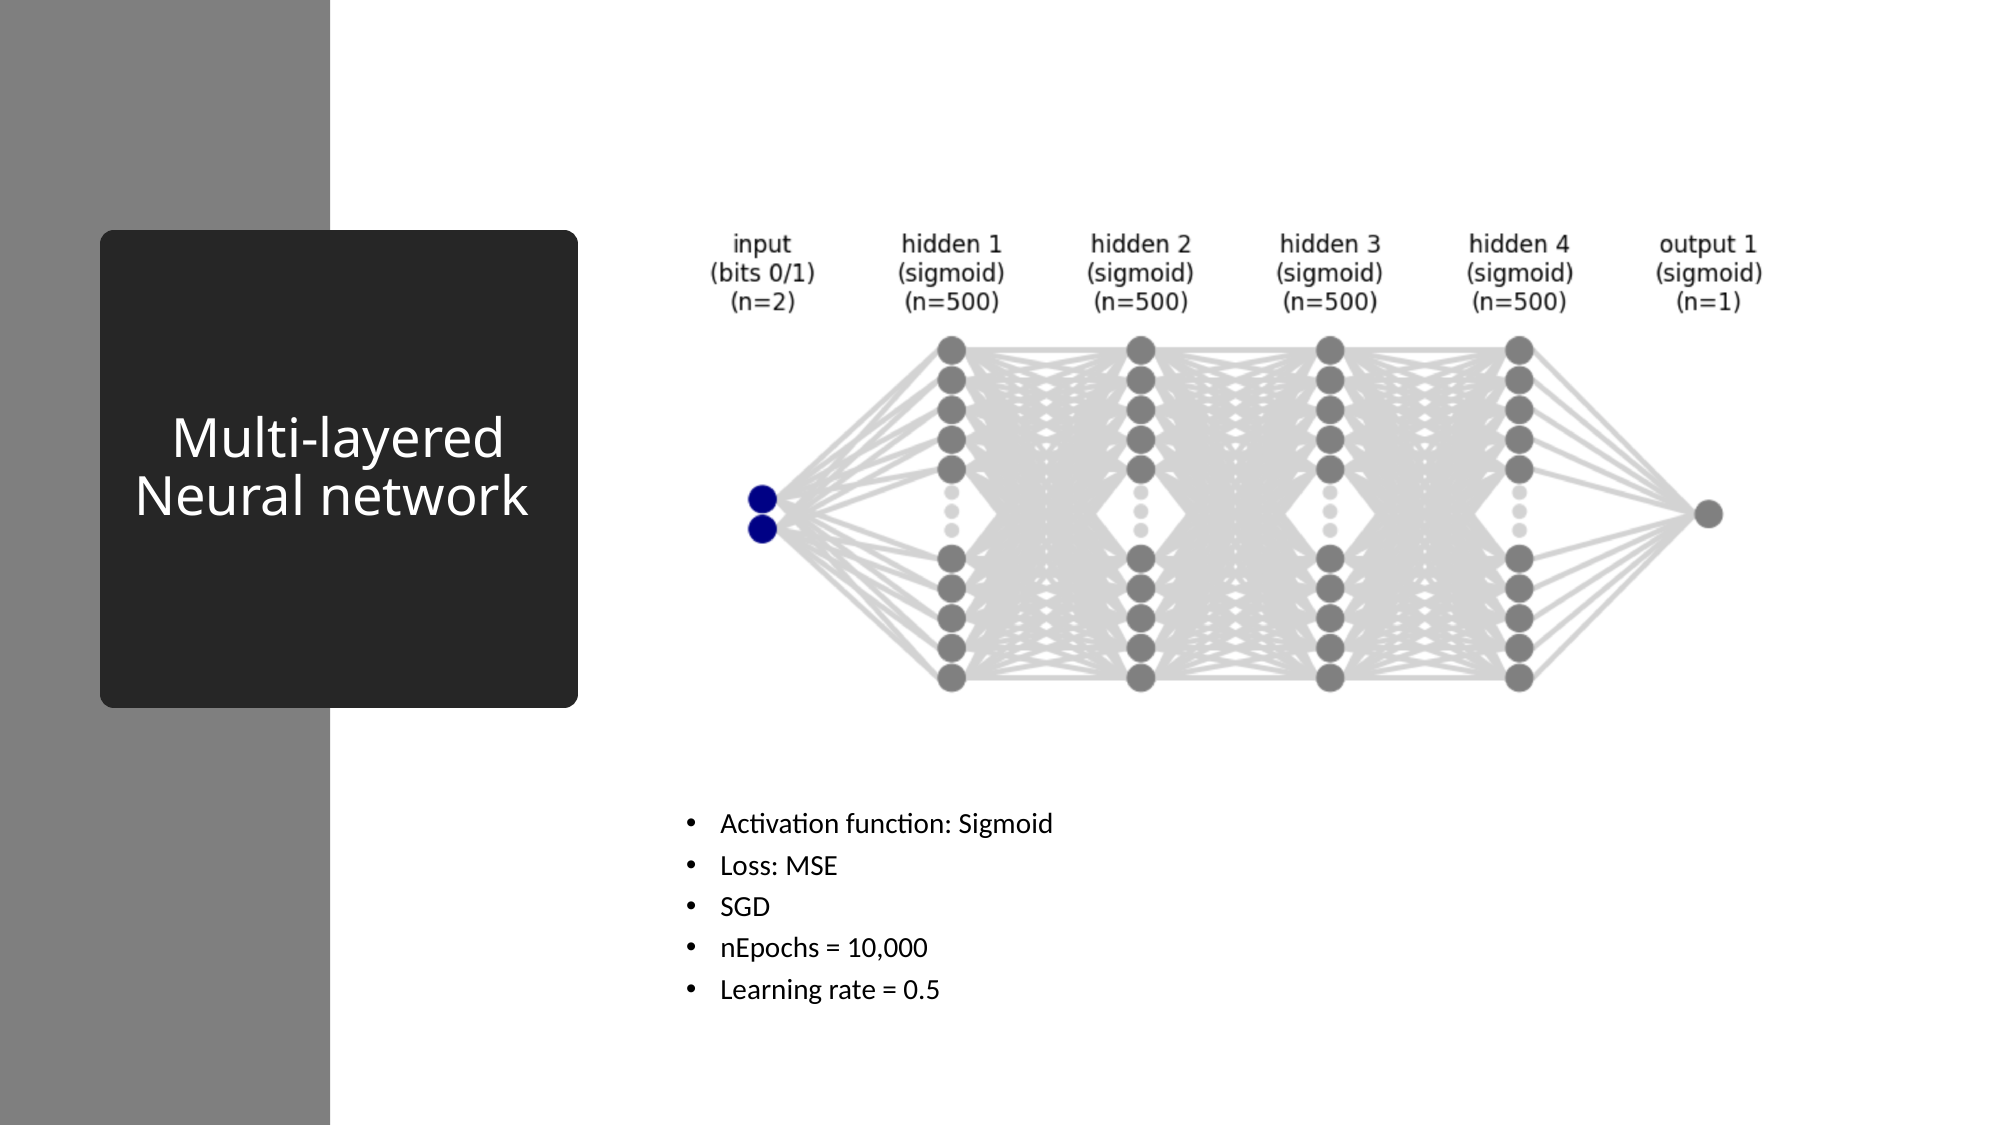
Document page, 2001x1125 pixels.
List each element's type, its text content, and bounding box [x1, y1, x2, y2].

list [662, 218, 1842, 720]
text_box [0, 0, 331, 1125]
text_box Activation function: Sigmoid Loss: MSE SGD nEpochs = 10,000 Learning rate = 0.5 [662, 801, 1842, 1014]
title Multi-layered Neural network [113, 243, 564, 694]
